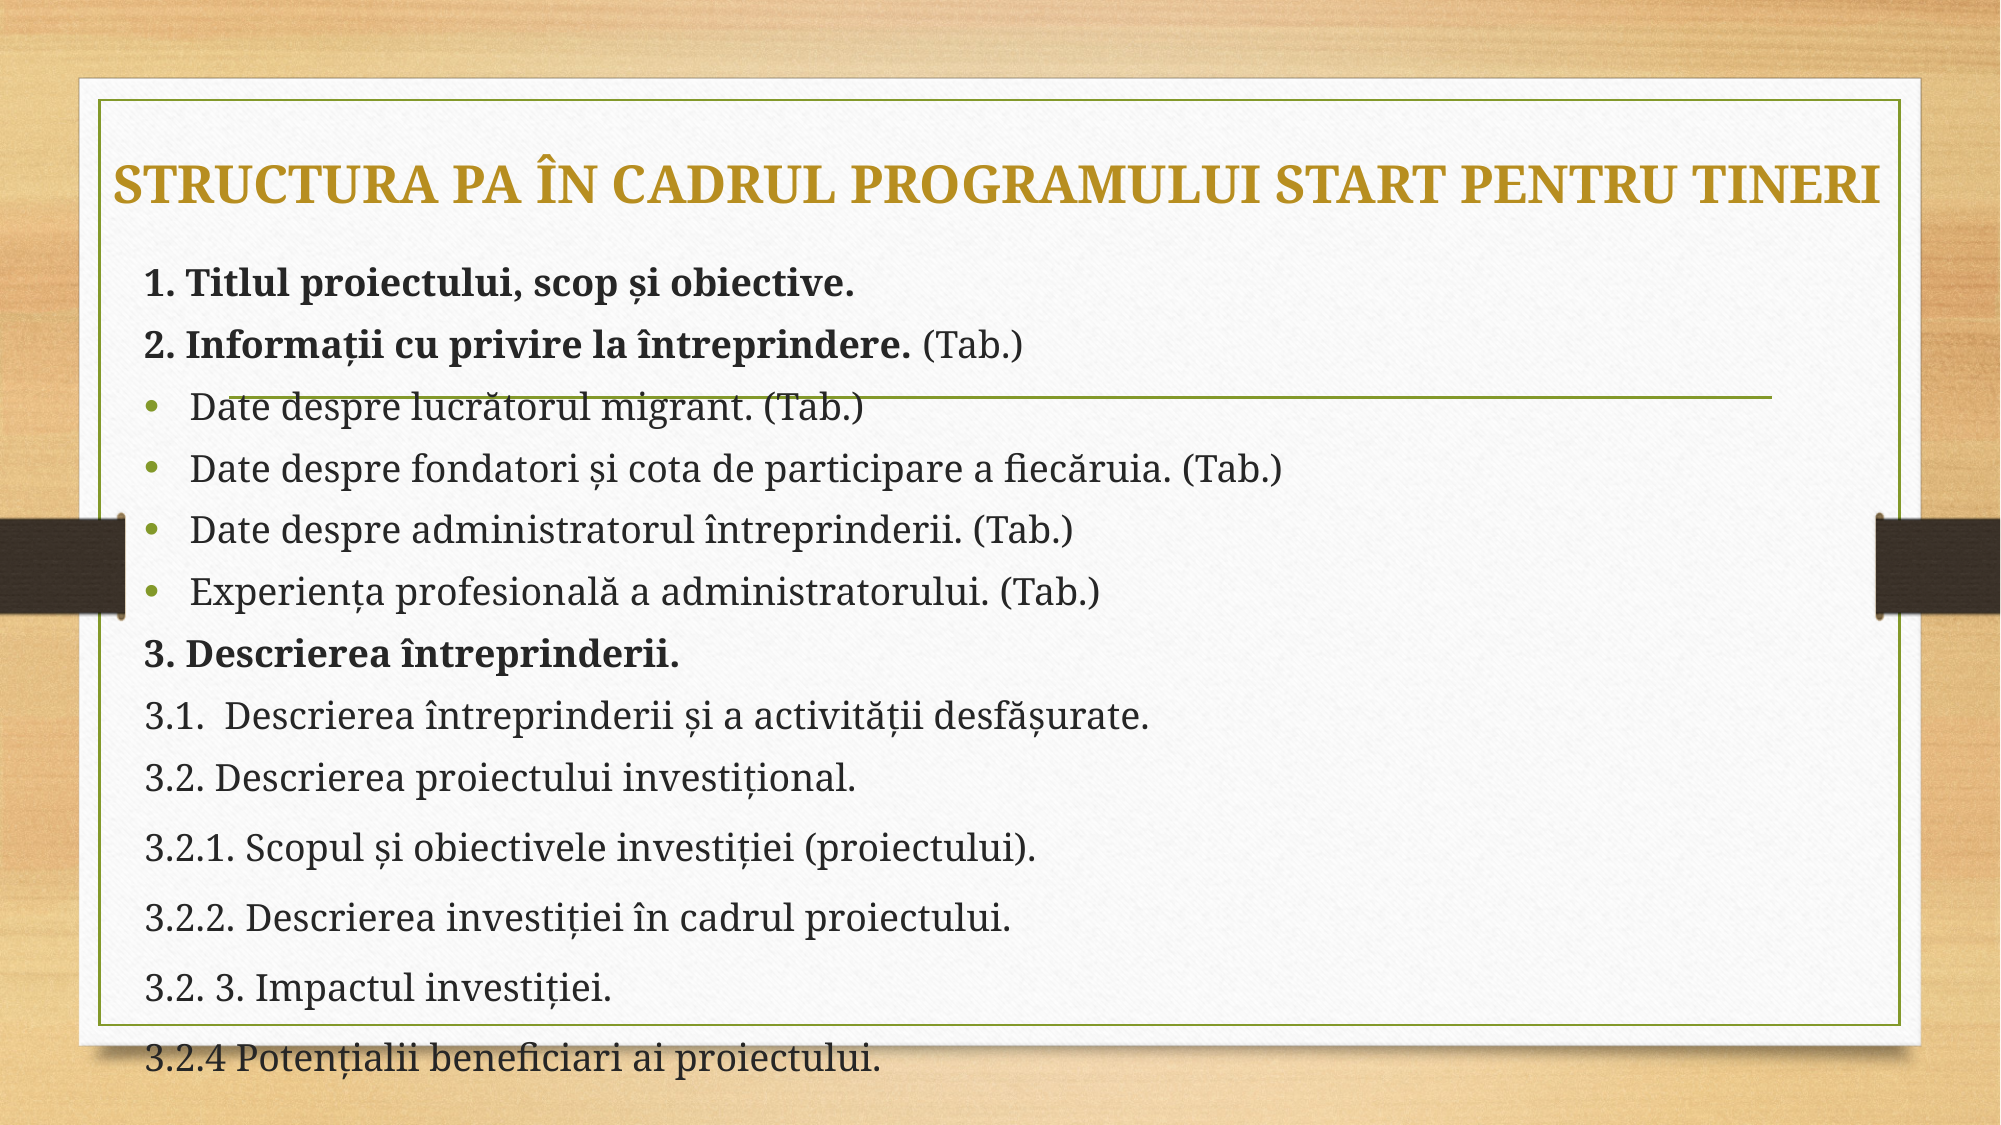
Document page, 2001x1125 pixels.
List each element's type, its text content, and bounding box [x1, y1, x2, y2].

list 1. Titlul proiectului, scop și obiective. 2. Informații cu privire la întreprindere. (Tab.) Date despre lucrătorul migrant. (Tab.) Date despre fondatori și cota de participare a fiecăruia. (Tab.) Date despre administratorul întreprinderii. (Tab.) Experiența profesională a administratorului. (Tab.) 3. Descrierea întreprinderii. 3.1. Descrierea întreprinderii şi a activităţii desfăşurate. 3.2. Descrierea proiectului investiţional. 3.2.1. Scopul şi obiectivele investiţiei (proiectului). 3.2.2. Descrierea investiţiei în cadrul proiectului. 3.2. 3. Impactul investiţiei. 3.2.4 Potenţialii beneficiari ai proiectului. [129, 251, 1682, 1092]
picture [0, 0, 2001, 1125]
title STRUCTURA PA ÎN CADRUL PROGRAMULUI START PENTRU TINERI [97, 139, 1898, 225]
